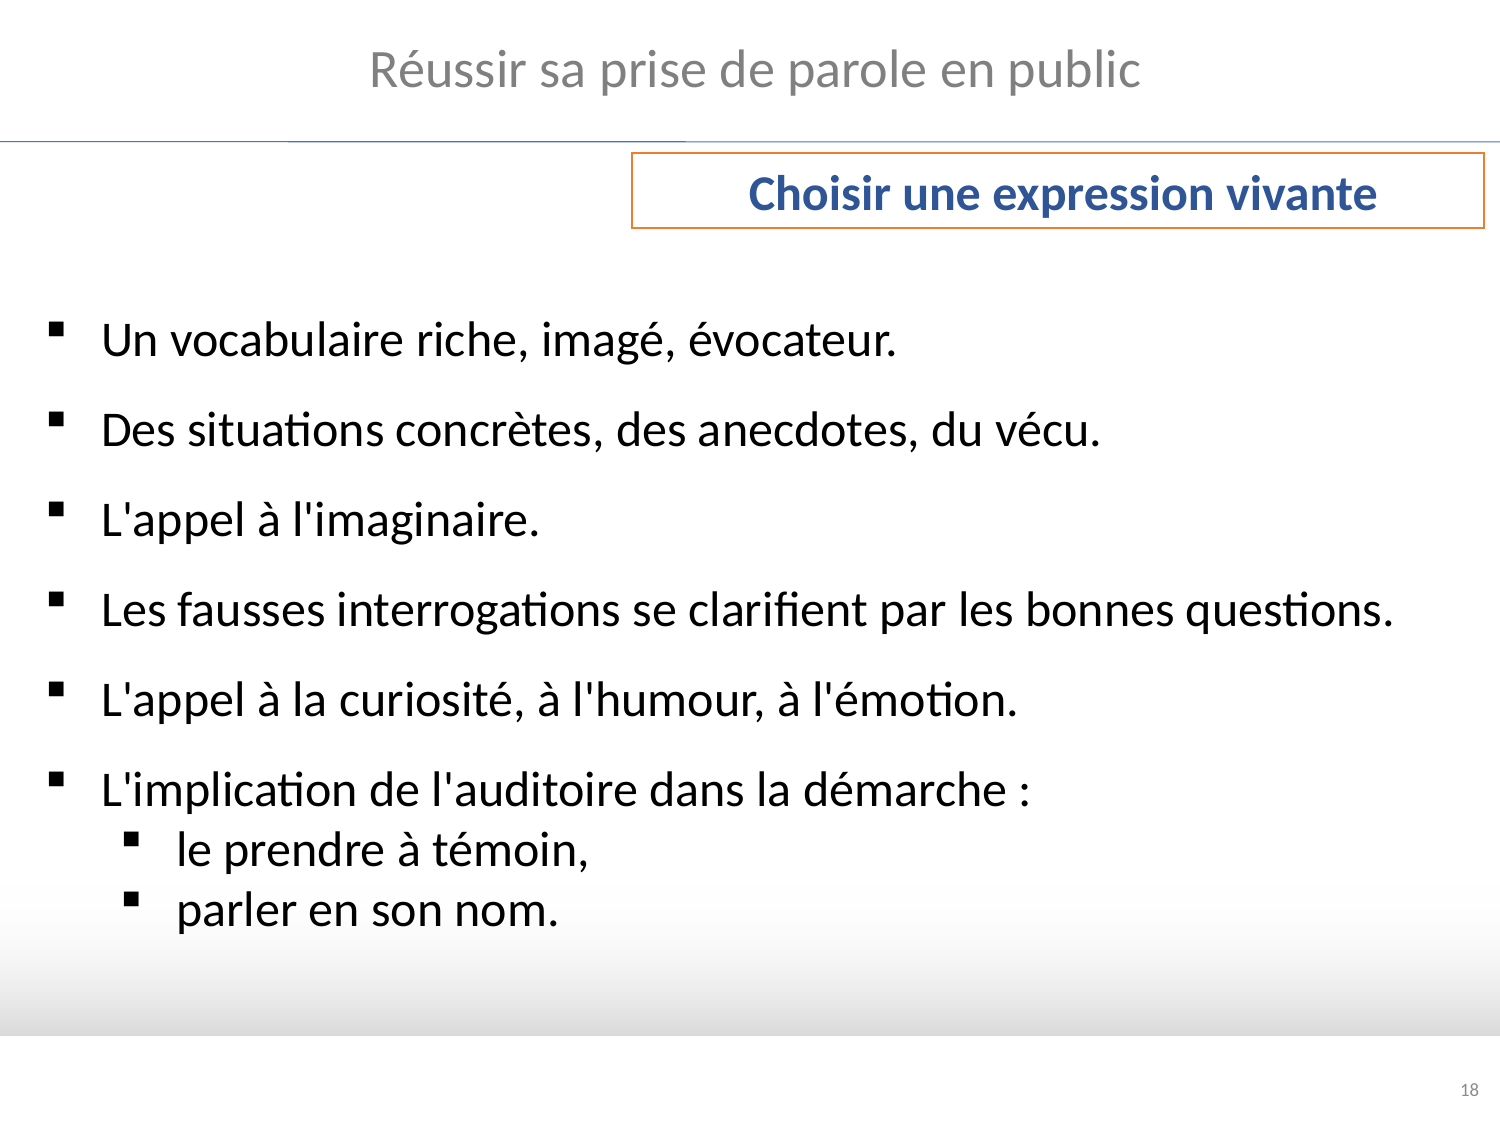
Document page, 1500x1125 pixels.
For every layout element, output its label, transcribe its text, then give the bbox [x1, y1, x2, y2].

text_box Choisir une expression vivante [631, 152, 1485, 229]
slide_number 18 [1144, 1058, 1495, 1119]
text_box Un vocabulaire riche, imagé, évocateur. Des situations concrètes, des anecdotes, du vécu. L'appel à l'imaginaire. Les fausses interrogations se clarifient par les bonnes questions. L'appel à la curiosité, à l'humour, à l'émotion. L'implication de l'auditoire dans la démarche : le prendre à témoin, parler en son nom. [30, 268, 1500, 944]
text_box [0, 645, 1500, 1036]
text_box Réussir sa prise de parole en public [11, 25, 1500, 106]
